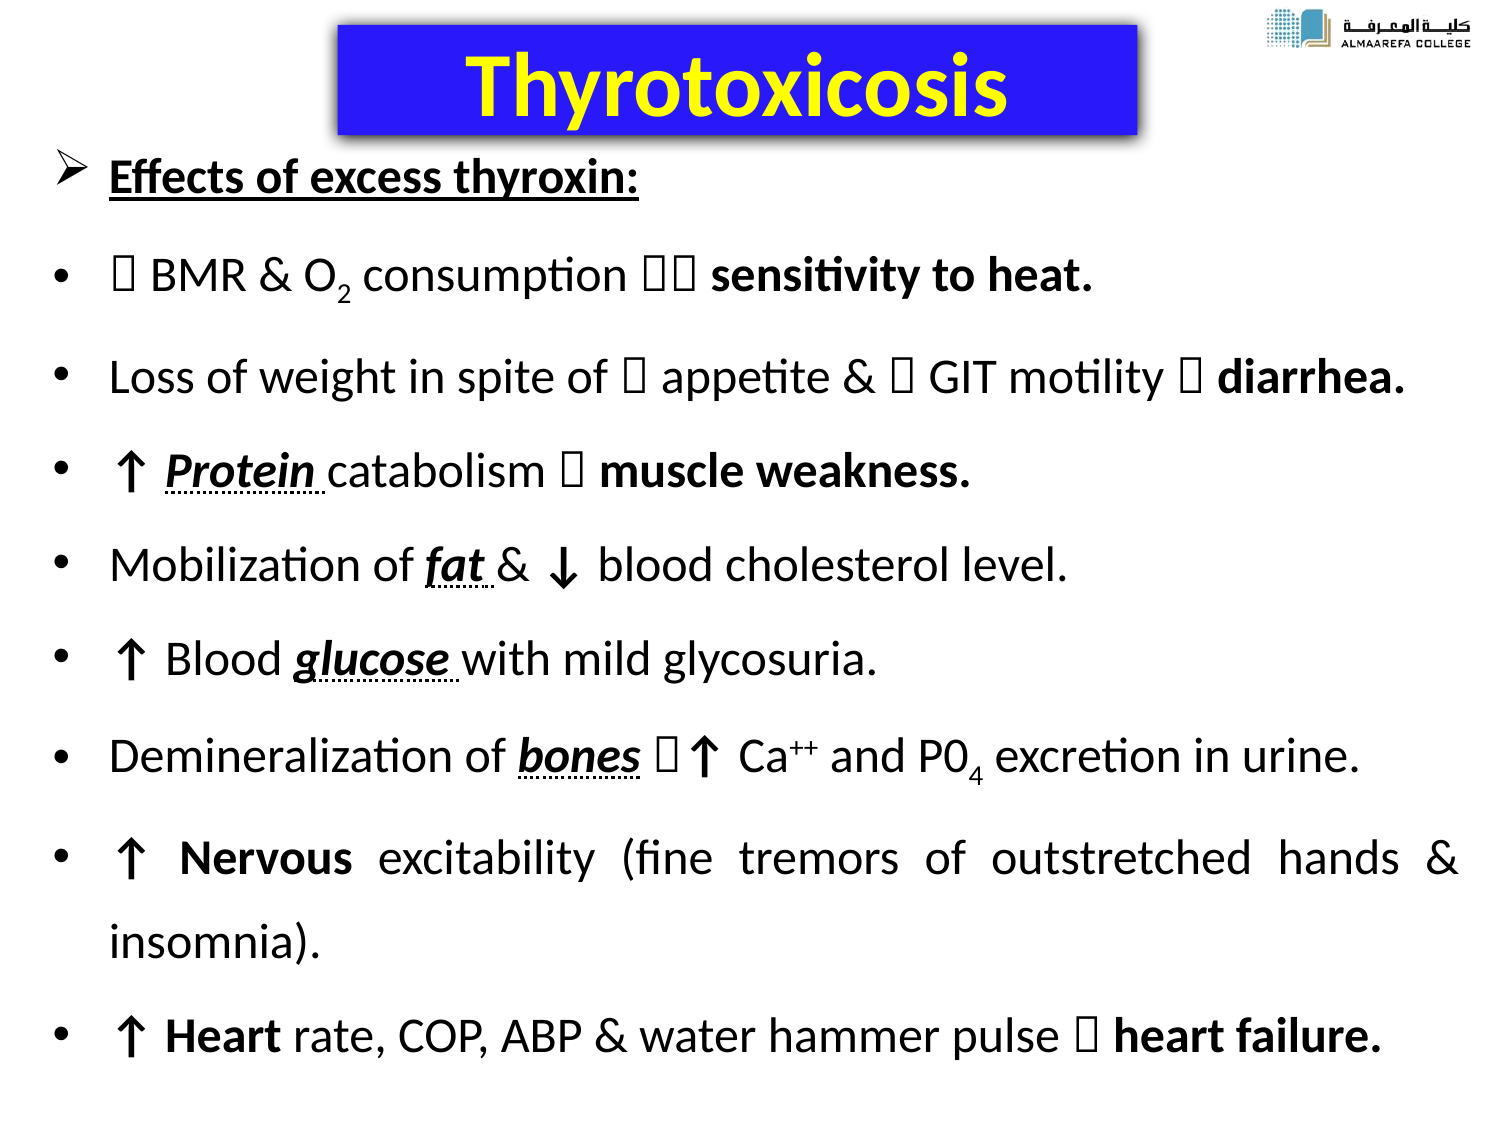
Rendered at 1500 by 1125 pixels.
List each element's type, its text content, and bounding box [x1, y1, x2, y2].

title Thyrotoxicosis [337, 24, 1138, 112]
list Effects of excess thyroxin:  BMR & O2 consumption  sensitivity to heat. Loss of weight in spite of  appetite &  GIT motility  diarrhea. ↑ Protein catabolism  muscle weakness. Mobilization of fat & ↓ blood cholesterol level. ↑ Blood glucose with mild glycosuria. Demineralization of bones ↑ Ca++ and P04 excretion in urine. ↑ Nervous excitability (fine tremors of outstretched hands & insomnia). ↑ Heart rate, COP, ABP & water hammer pulse  heart failure. [37, 112, 1475, 618]
picture [1262, 0, 1475, 65]
